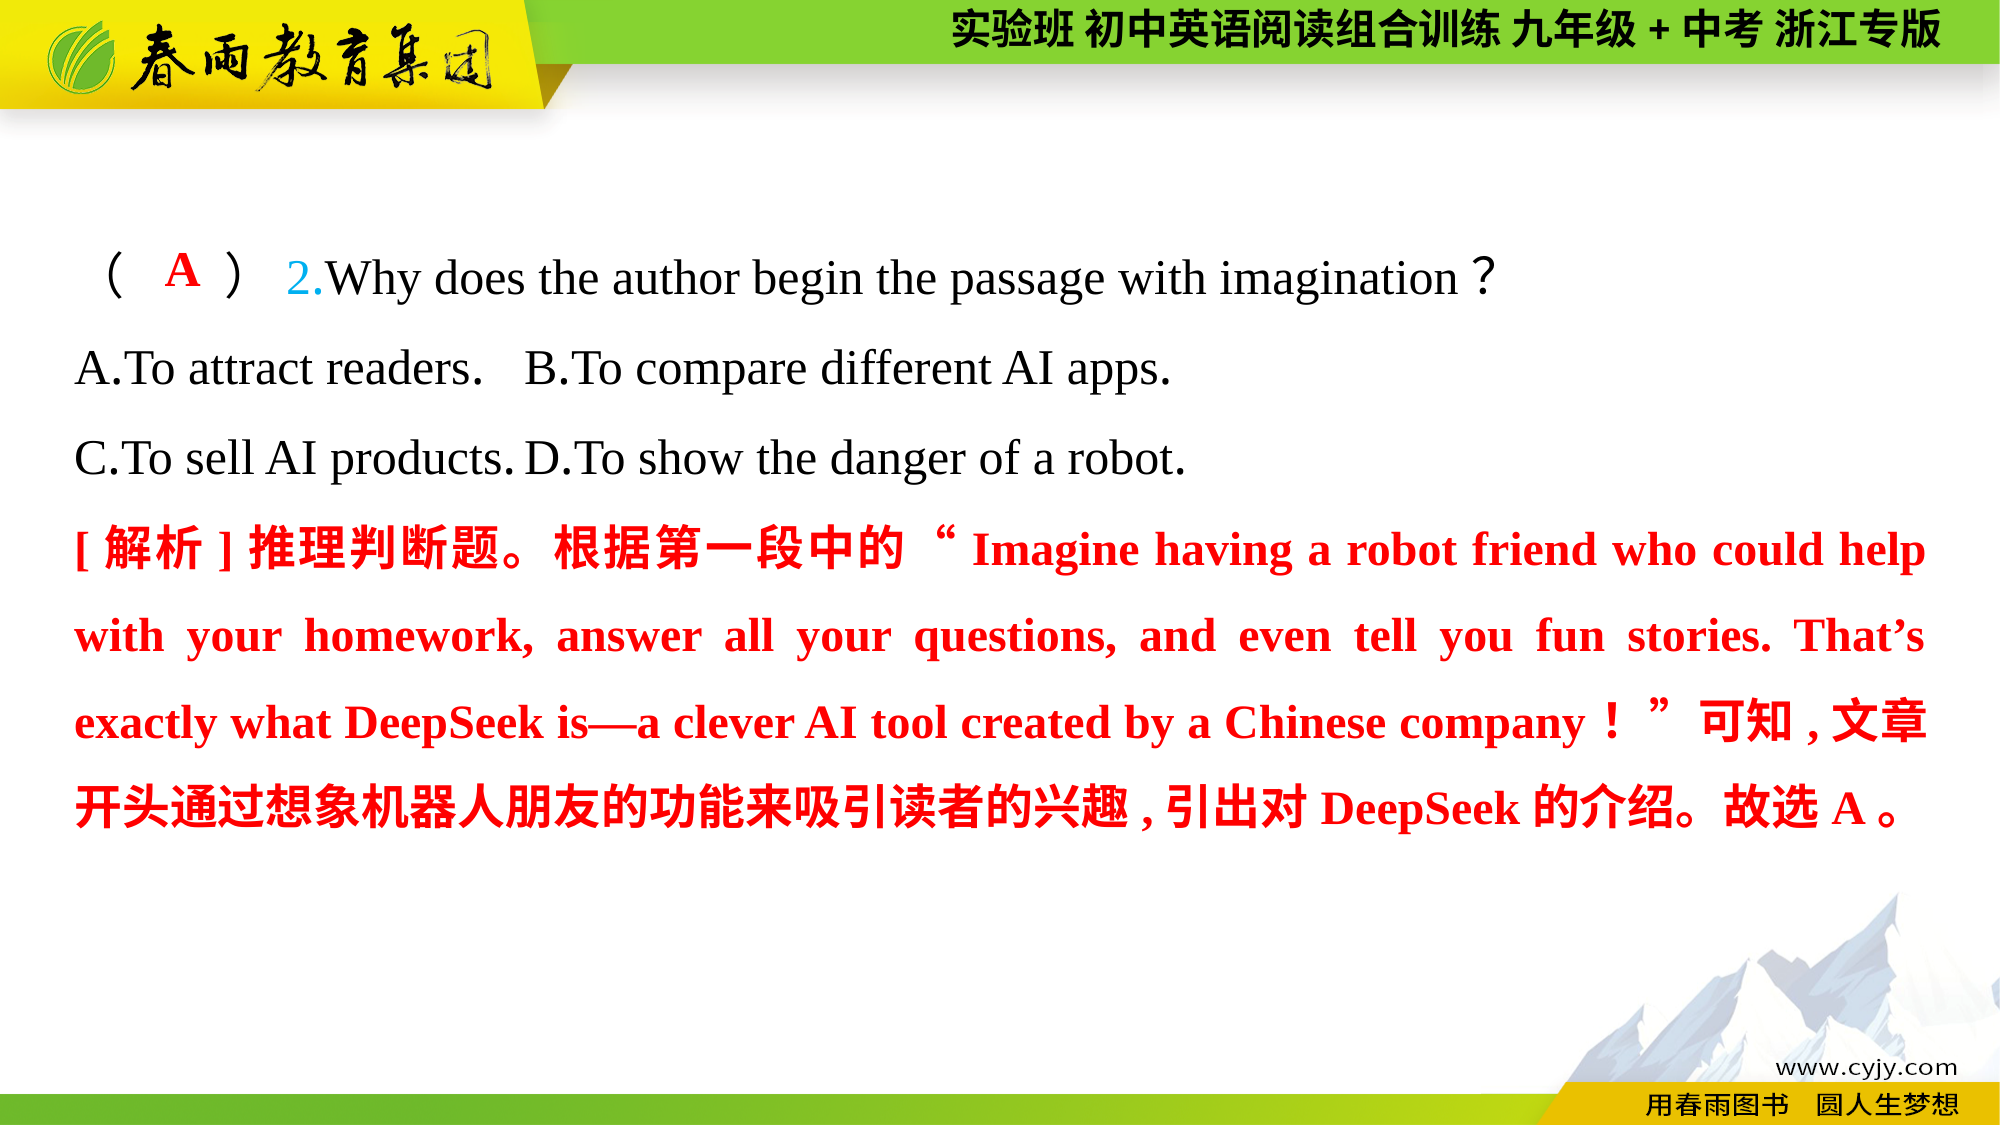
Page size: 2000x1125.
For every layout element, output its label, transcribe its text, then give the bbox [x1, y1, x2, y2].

list （ ）2.Why does the author begin the passage with imagination？ A.To attract readers. B.To compare different AI apps. C.To sell AI products. D.To show the danger of a robot. [59, 206, 1944, 481]
picture [0, 0, 2000, 1125]
text_box [解析]推理判断题。根据第一段中的“Imagine having a robot friend who could help with your homework, answer all your questions, and even tell you fun stories. That’s exactly what DeepSeek is—a clever AI tool created by a Chinese company！”可知,文章开头通过想象机器人朋友的功能来吸引读者的兴趣,引出对DeepSeek的介绍。故选A。 [59, 481, 1944, 842]
text_box A [149, 228, 216, 304]
